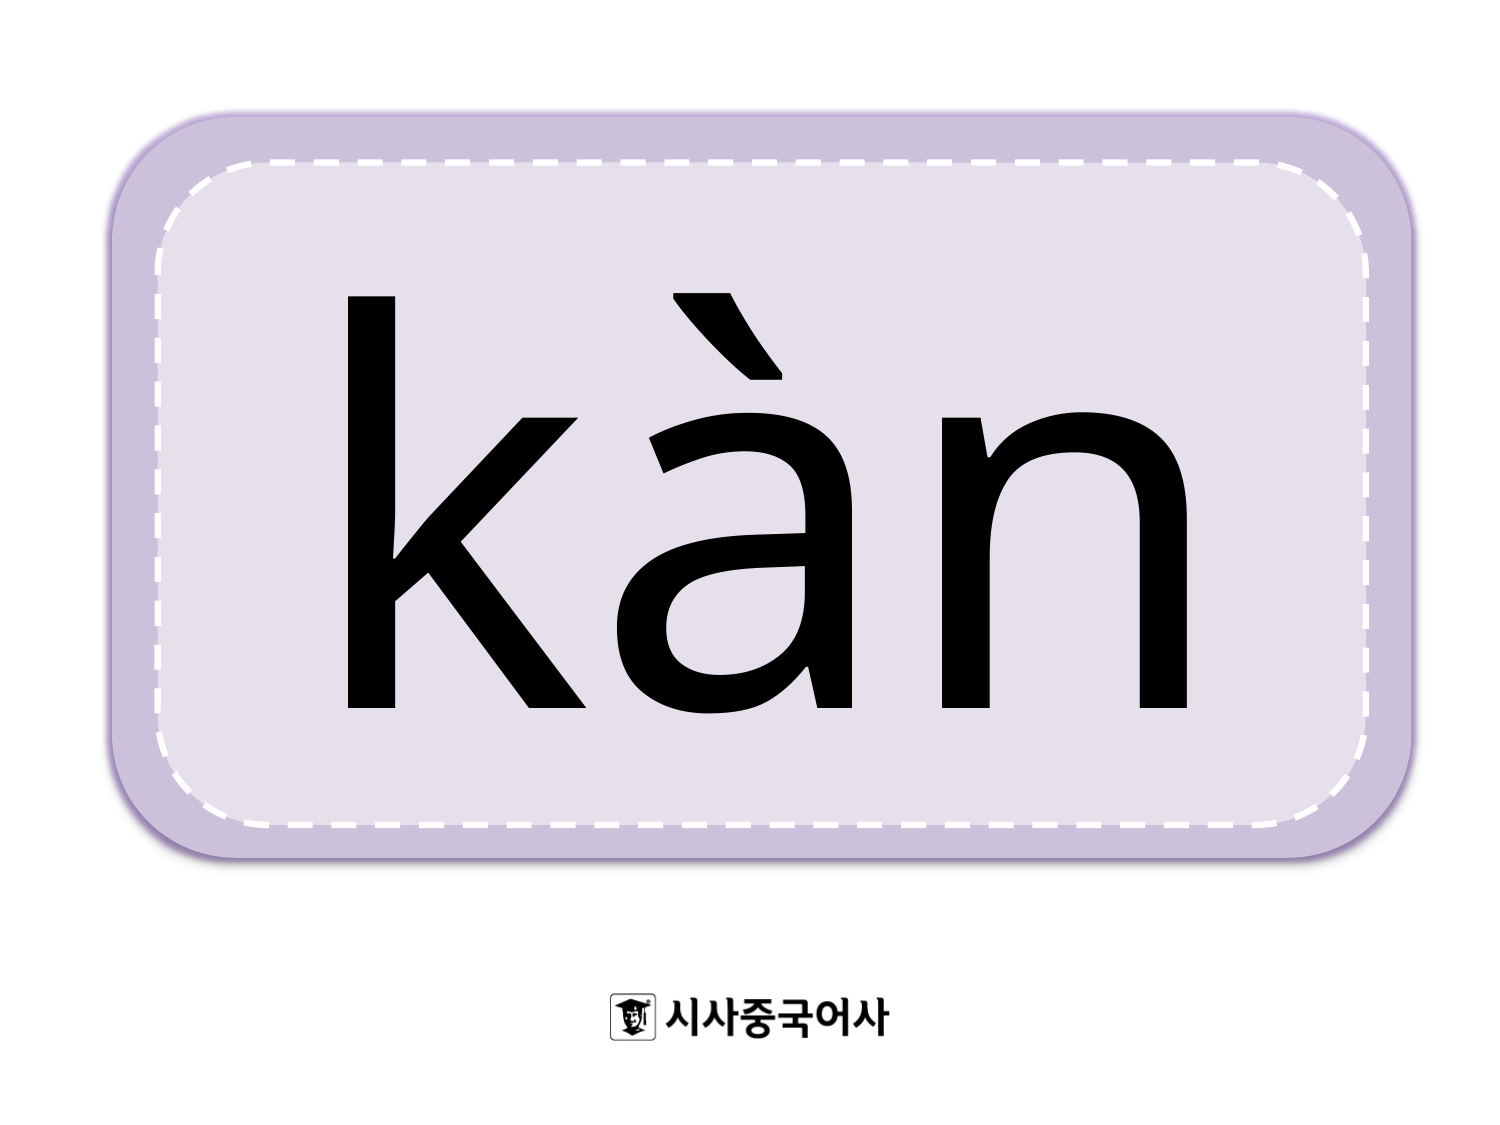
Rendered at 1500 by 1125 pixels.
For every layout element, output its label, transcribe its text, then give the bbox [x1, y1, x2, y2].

picture [602, 987, 898, 1047]
text_box kàn [162, 160, 1371, 824]
